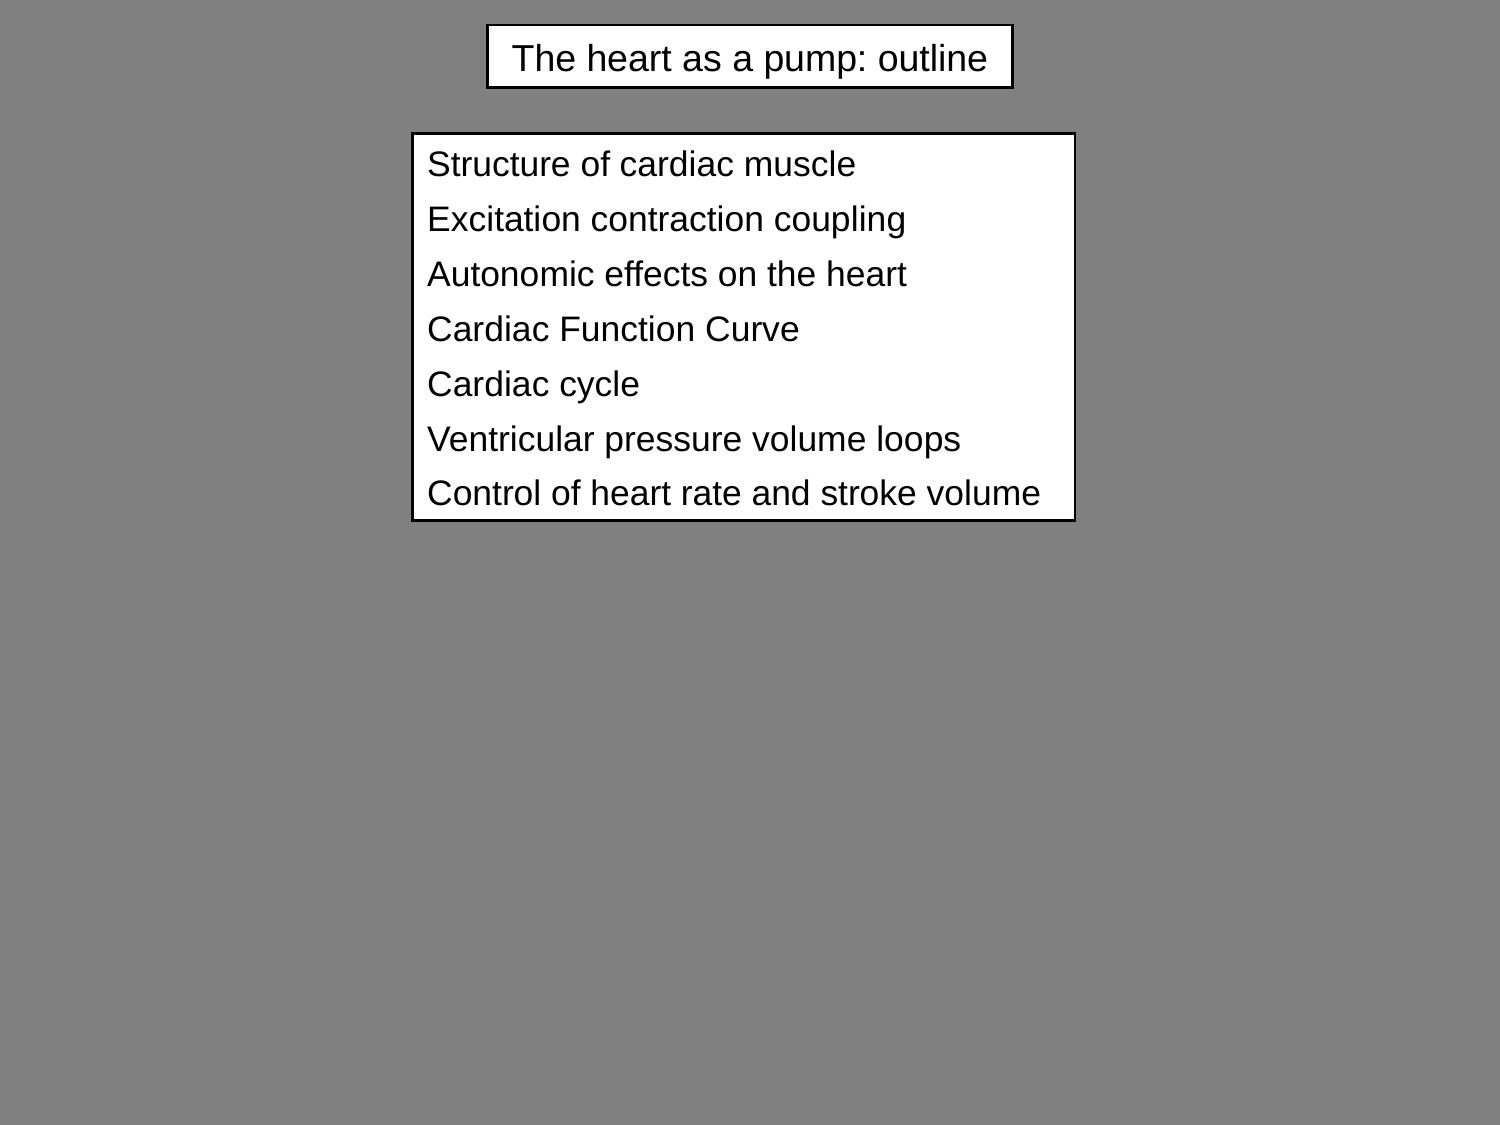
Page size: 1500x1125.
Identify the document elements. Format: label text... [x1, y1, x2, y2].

title The heart as a pump: outline [486, 24, 1014, 89]
text_box Structure of cardiac muscle Excitation contraction coupling Autonomic effects on the heart Cardiac Function Curve Cardiac cycle Ventricular pressure volume loops Control of heart rate and stroke volume [412, 133, 1075, 521]
